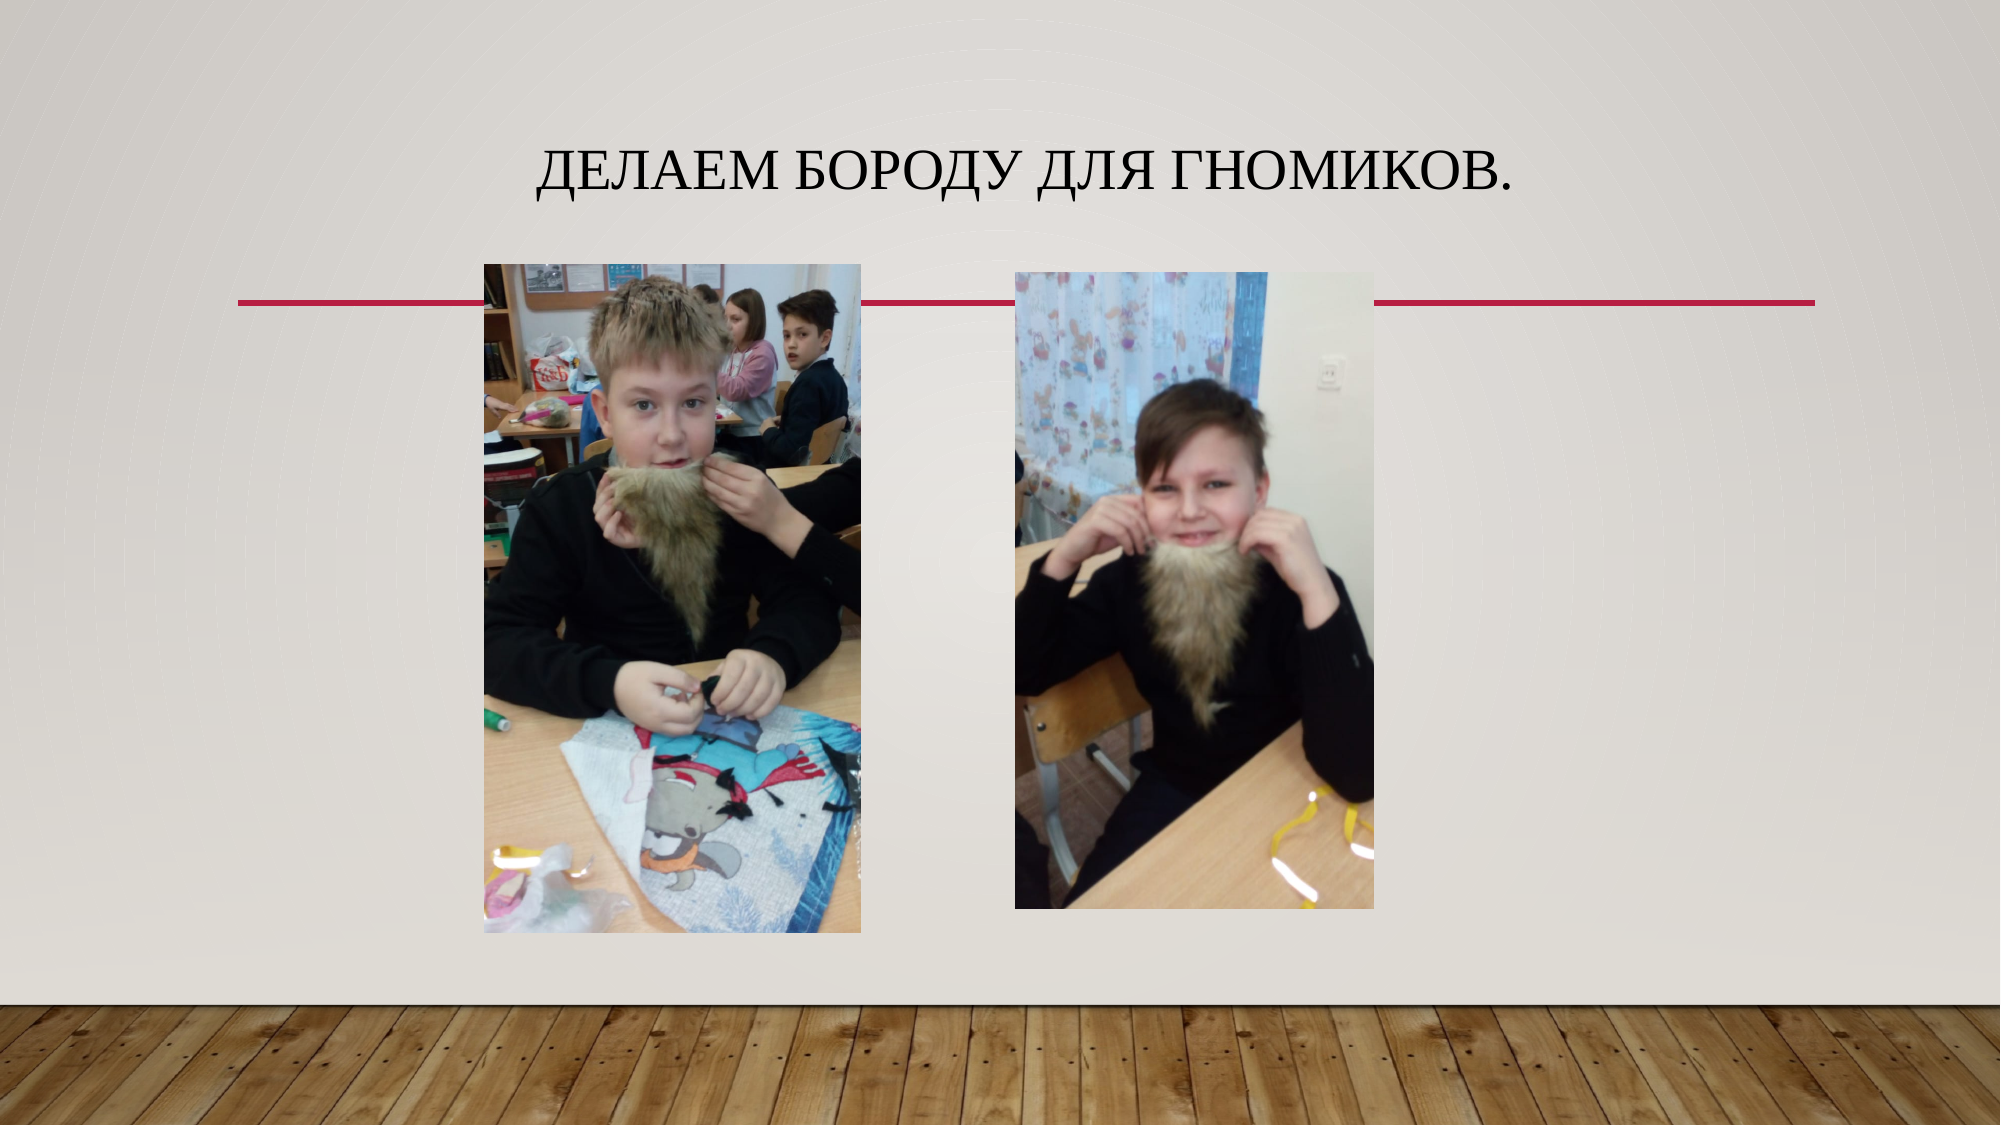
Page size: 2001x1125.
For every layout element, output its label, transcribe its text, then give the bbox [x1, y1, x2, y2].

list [483, 264, 861, 933]
picture [1014, 272, 1374, 910]
title Делаем Бороду для гномиков. [238, 131, 1814, 305]
picture [0, 1005, 2000, 1125]
